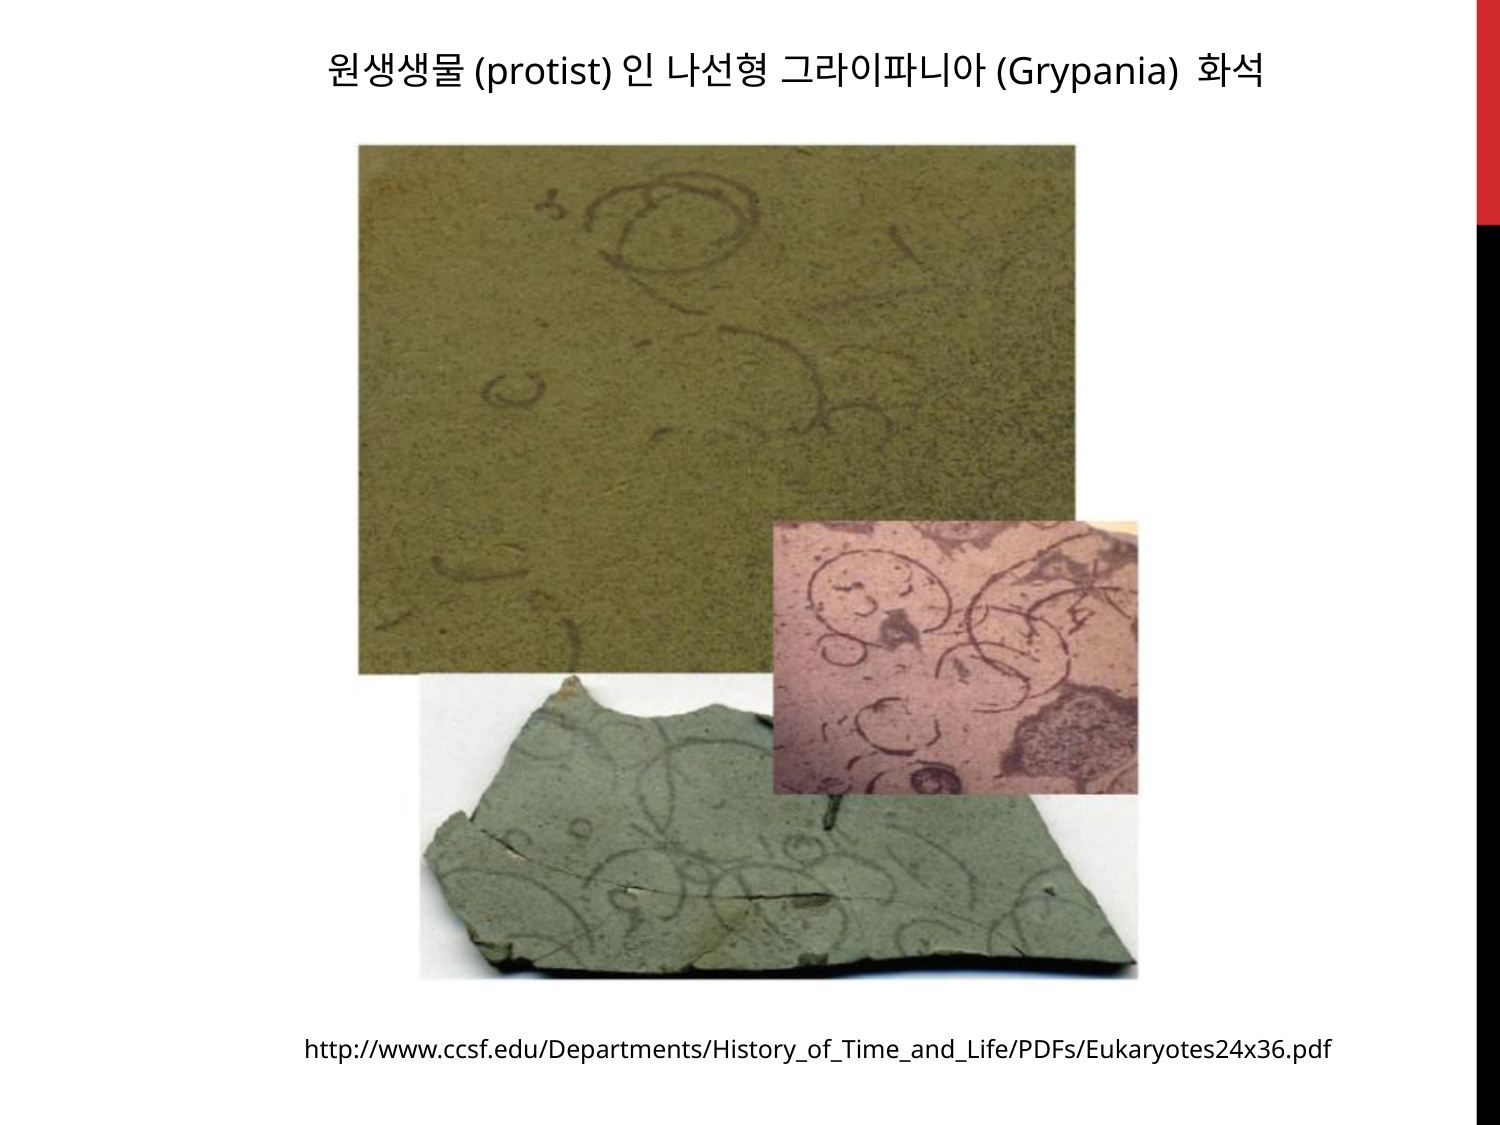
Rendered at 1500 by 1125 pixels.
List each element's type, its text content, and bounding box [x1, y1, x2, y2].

text_box http://www.ccsf.edu/Departments/History_of_Time_and_Life/PDFs/Eukaryotes24x36.pdf [289, 1026, 1397, 1072]
picture [353, 140, 1147, 985]
text_box 원생생물(protist)인 나선형 그라이파니아(Grypania) 화석 [312, 39, 1306, 100]
